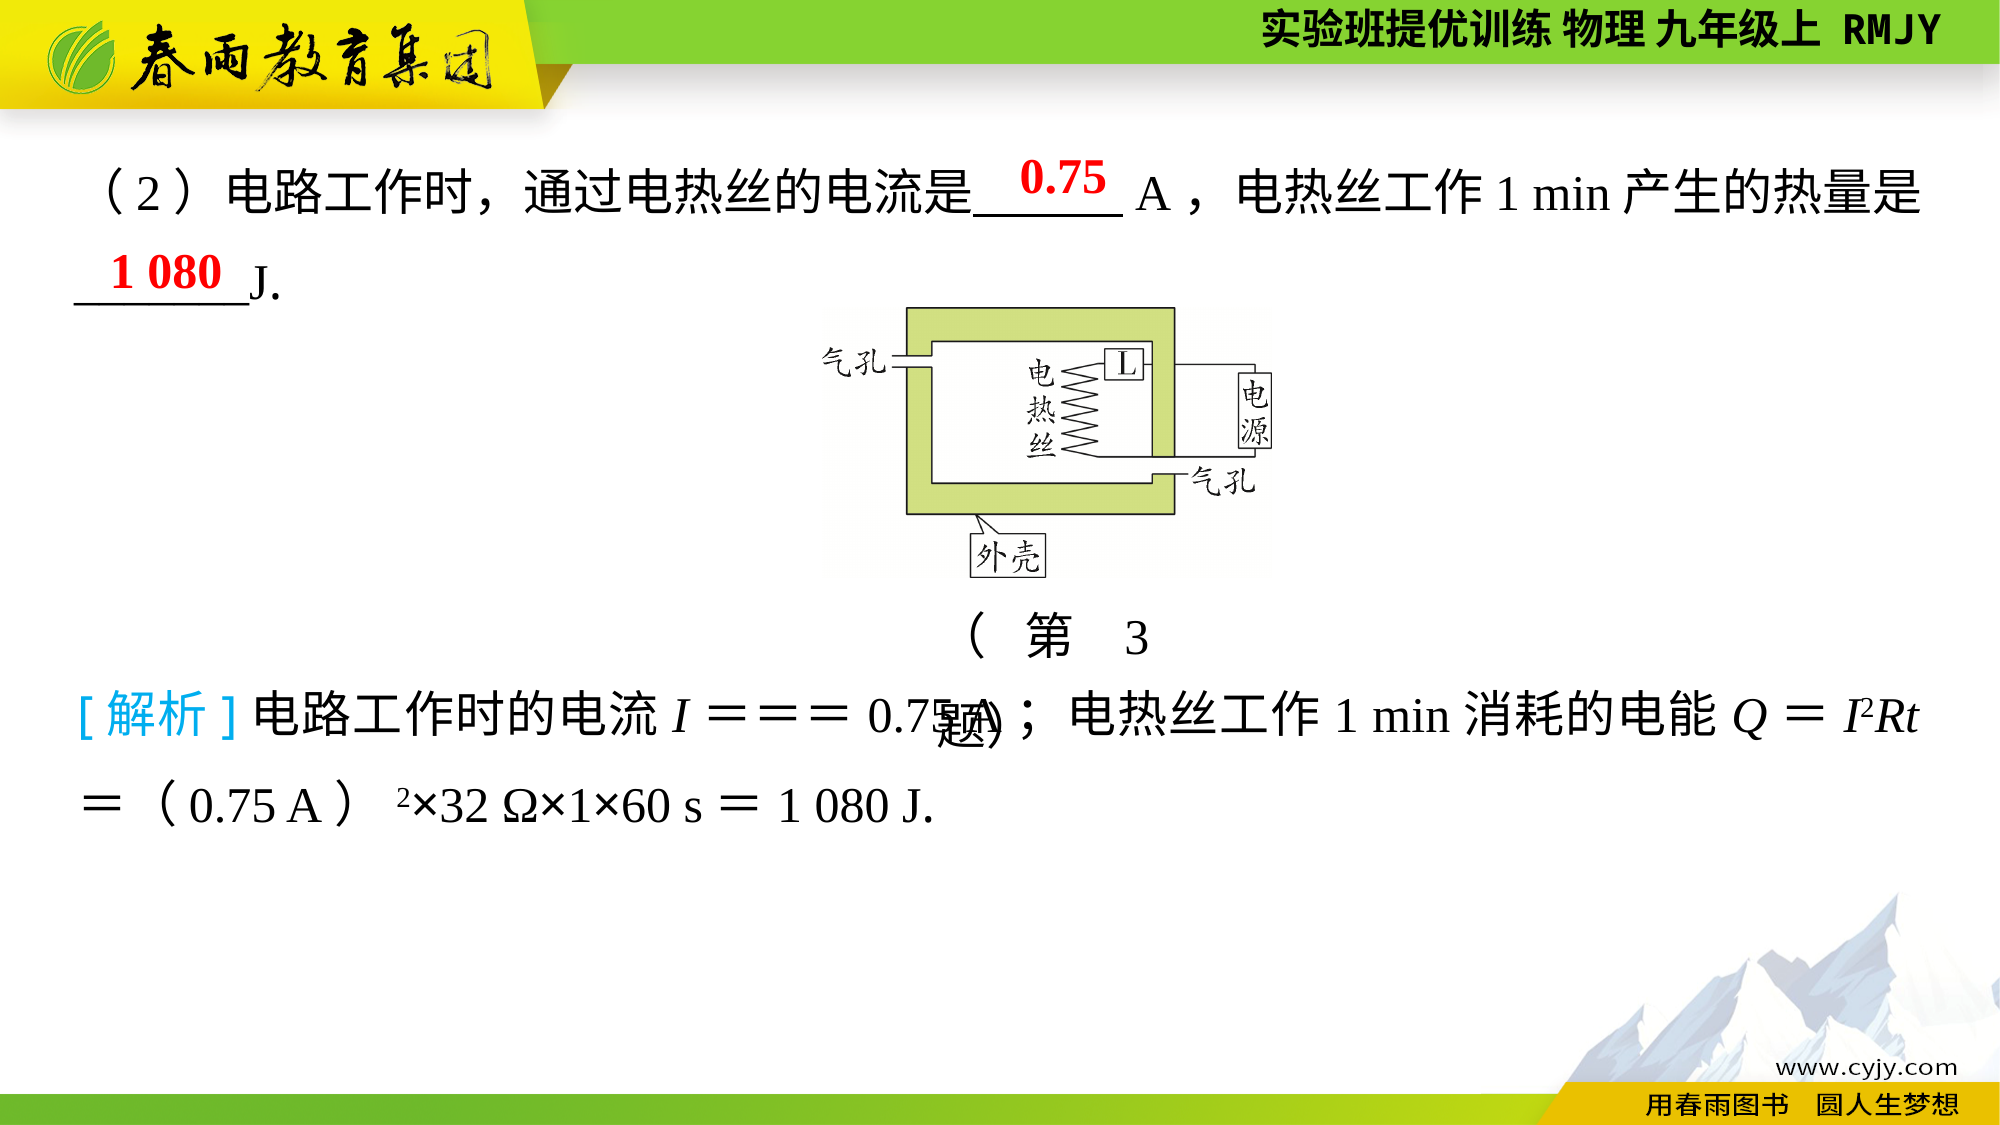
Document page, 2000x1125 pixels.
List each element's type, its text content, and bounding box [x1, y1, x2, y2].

text_box 1 080 [95, 231, 238, 306]
list （2）电路工作时，通过电热丝的电流是 A，电热丝工作1 min产生的热量是_______J. [59, 122, 1944, 308]
text_box （第3题） [921, 586, 1176, 673]
text_box 0.75 [1004, 136, 1122, 212]
picture [0, 0, 2000, 1125]
